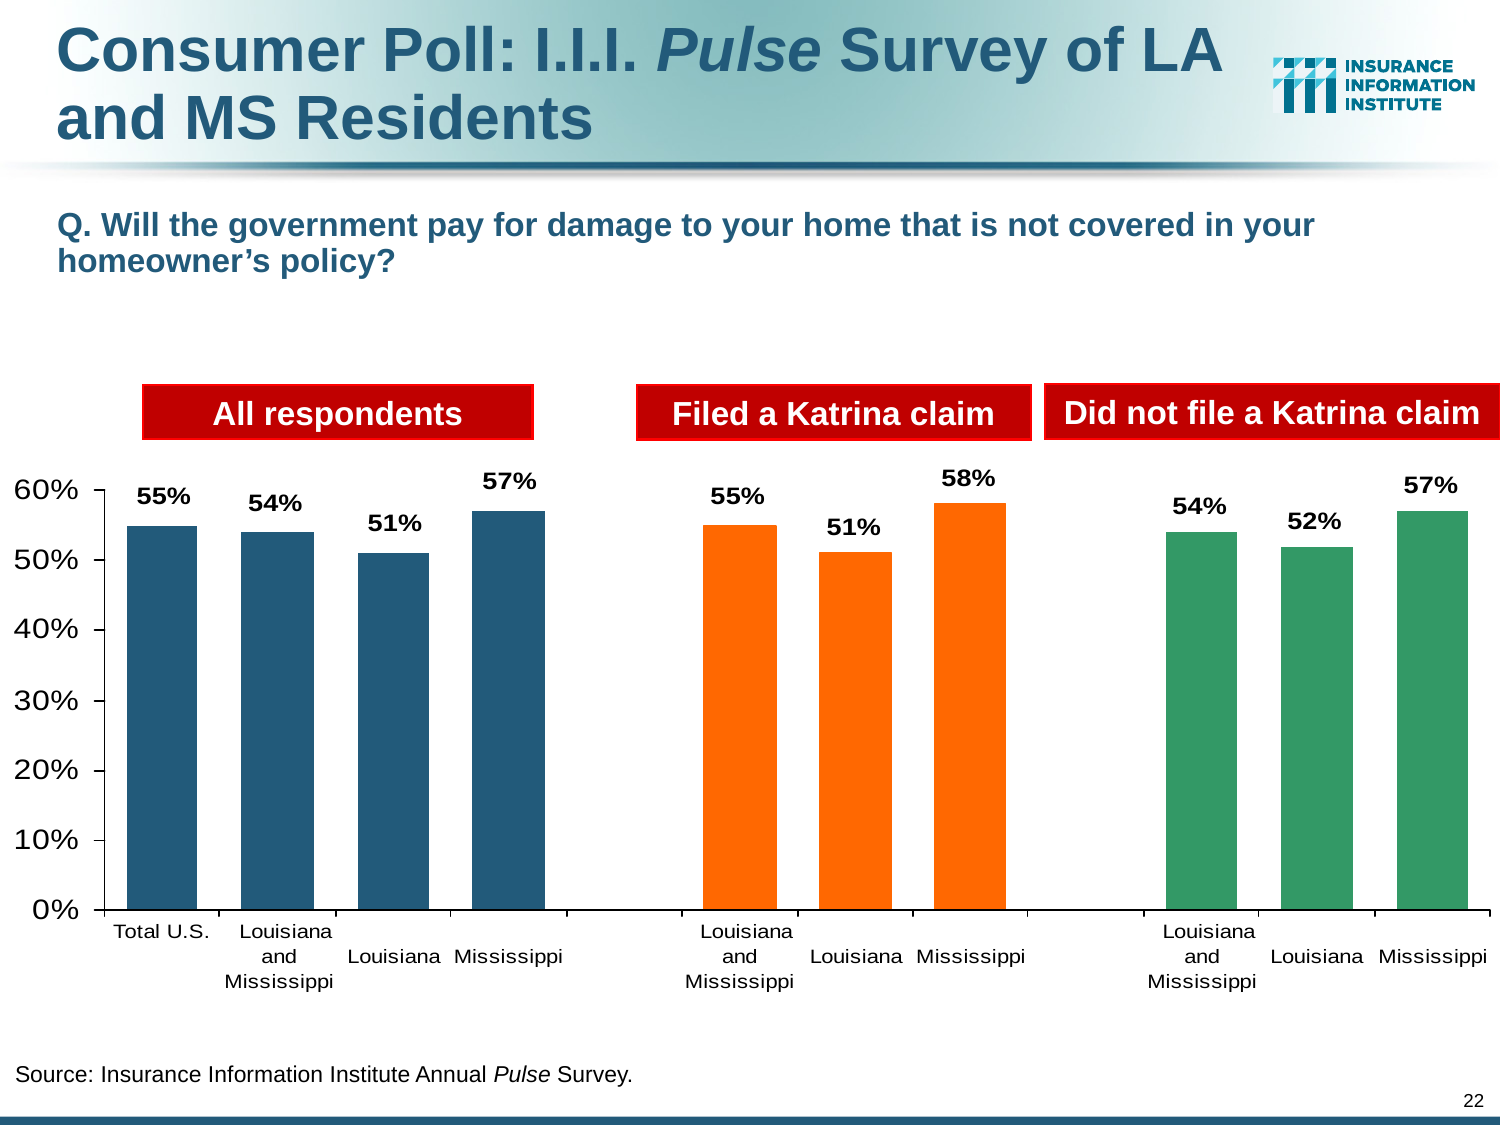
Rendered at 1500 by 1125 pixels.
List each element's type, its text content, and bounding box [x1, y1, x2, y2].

text_box Filed a Katrina claim [636, 384, 1031, 426]
picture [0, 0, 1500, 189]
text_box All respondents [142, 384, 533, 426]
text_box Q. Will the government pay for damage to your home that is not covered in your homeowner’s policy? [57, 207, 1458, 280]
title Consumer Poll: I.I.I. Pulse Survey of LA and MS Residents [48, 14, 1264, 157]
text_box Source: Insurance Information Institute Annual Pulse Survey. [0, 1056, 731, 1101]
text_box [0, 427, 1500, 1046]
text_box 22 [1410, 1091, 1485, 1111]
text_box Did not file a Katrina claim [1044, 384, 1500, 427]
